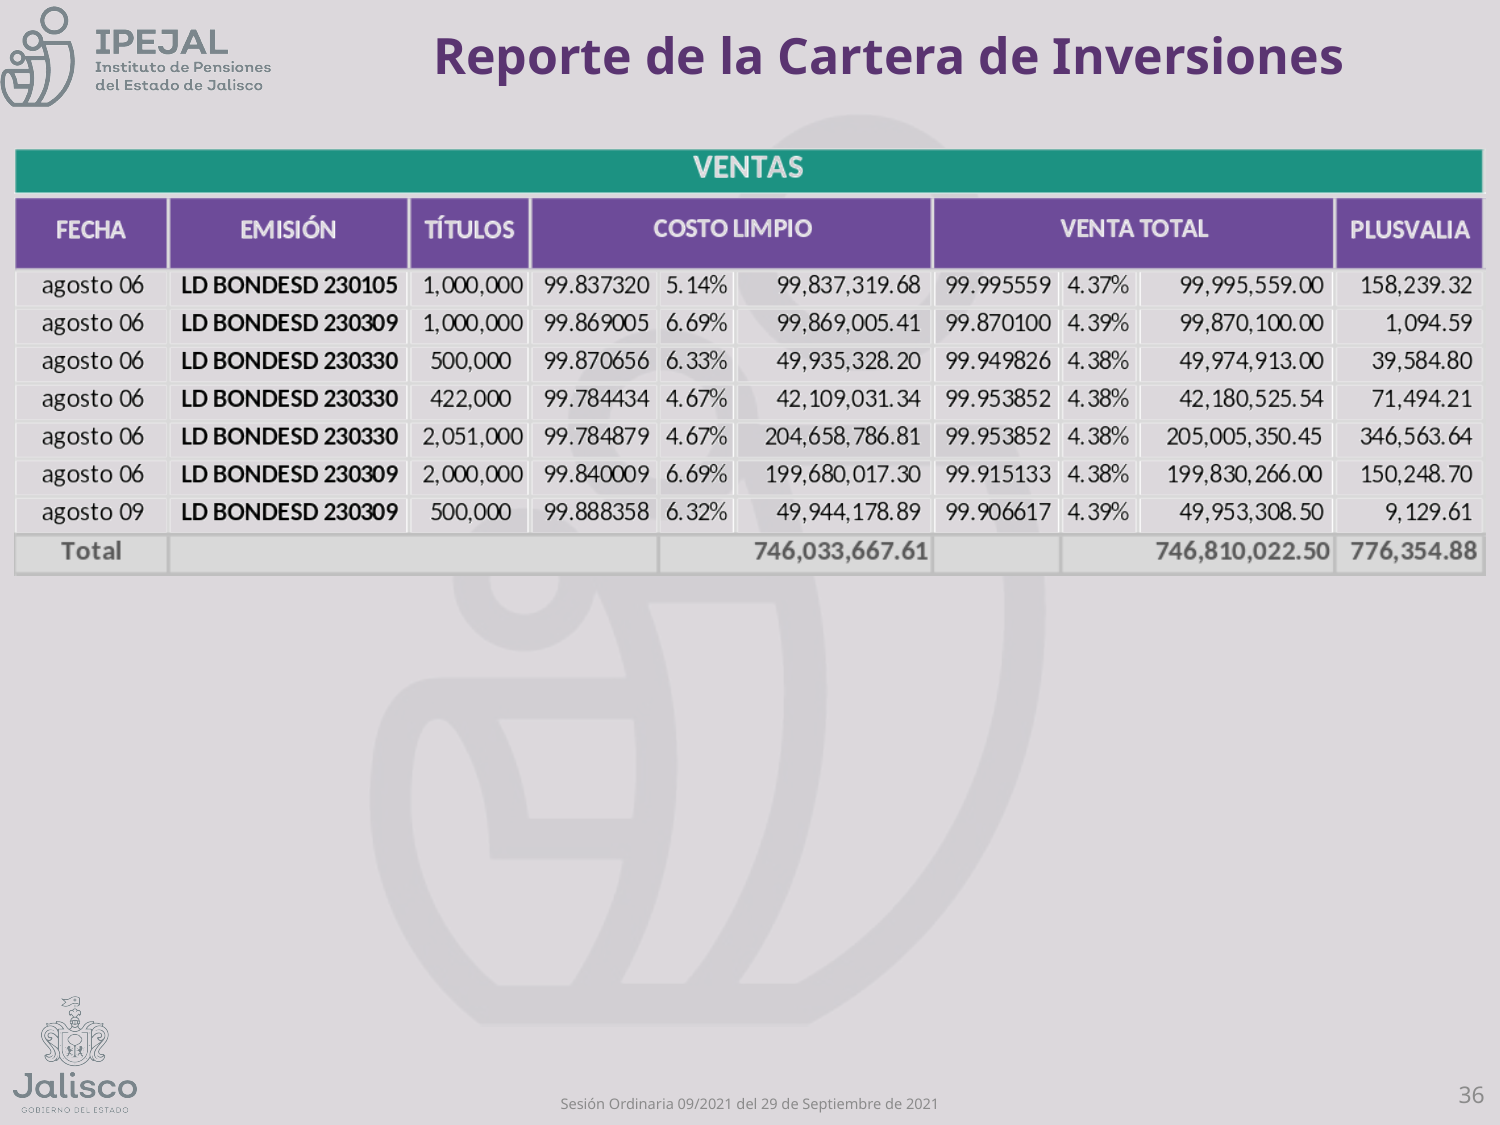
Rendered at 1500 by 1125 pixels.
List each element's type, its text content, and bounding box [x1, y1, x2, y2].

picture [0, 6, 271, 107]
picture [14, 148, 1486, 576]
slide_number 36 [1411, 1066, 1500, 1125]
picture [0, 988, 166, 1125]
footer Sesión Ordinaria 09/2021 del 29 de Septiembre de 2021 [472, 1074, 1028, 1125]
text_box Reporte de la Cartera de Inversiones [277, 23, 1500, 149]
